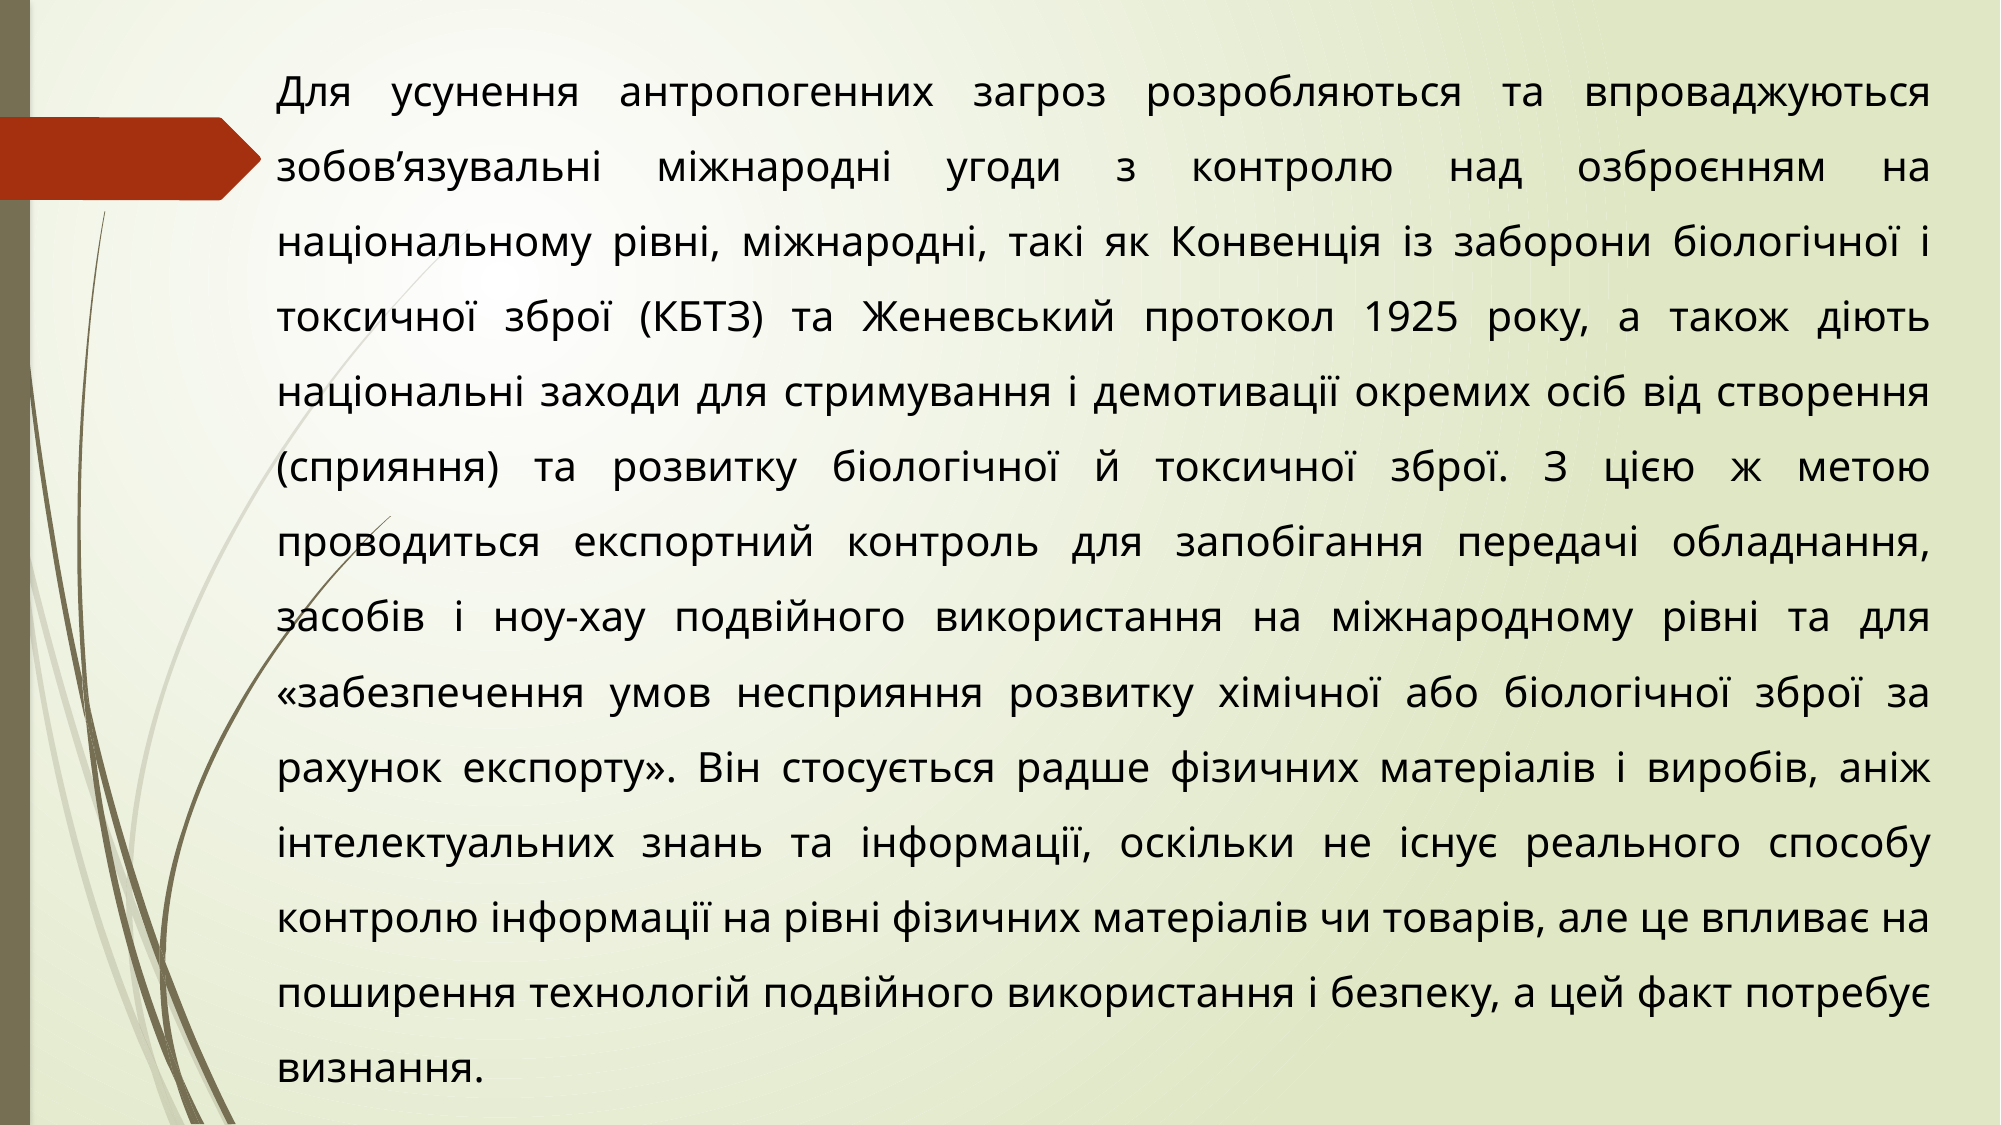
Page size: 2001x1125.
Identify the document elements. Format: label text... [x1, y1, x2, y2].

list Для усунення антропогенних загроз розробляються та впроваджуються зобов’язувальні міжнародні угоди з контролю над озброєнням на національному рівні, міжнародні, такі як Конвенція із заборони біологічної і токсичної зброї (КБТЗ) та Женевський протокол 1925 року, а також діють національні заходи для стримування і демотивації окремих осіб від створення (сприяння) та розвитку біологічної й токсичної зброї. З цією ж метою проводиться експортний контроль для запобігання передачі обладнання, засобів і ноу-хау подвійного використання на міжнародному рівні та для «забезпечення умов несприяння розвитку хімічної або біологічної зброї за рахунок експорту». Він стосується радше фізичних матеріалів і виробів, аніж інтелектуальних знань та інформації, оскільки не існує реального способу контролю інформації на рівні фізичних матеріалів чи товарів, але це впливає на поширення технологій подвійного використання і безпеку, а цей факт потребує визнання. [261, 31, 1947, 1125]
